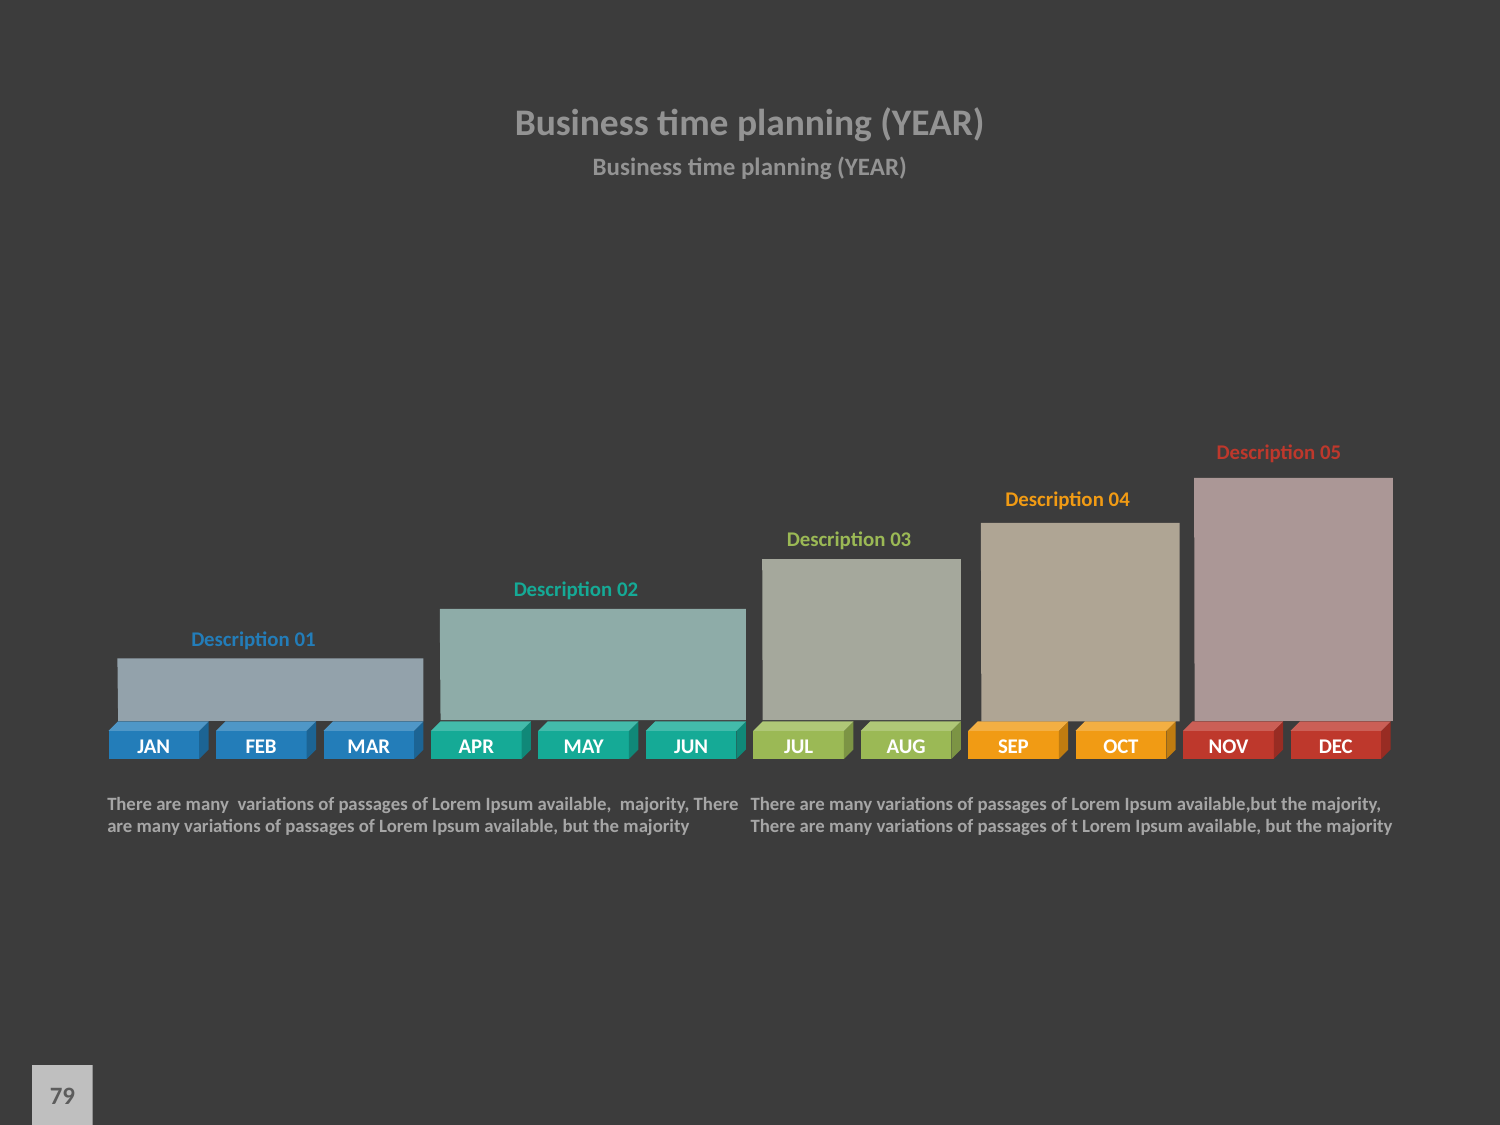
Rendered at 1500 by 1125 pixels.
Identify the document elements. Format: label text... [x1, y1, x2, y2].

list Business time planning (YEAR) [412, 149, 1088, 183]
text_box Description 03 [772, 518, 951, 559]
text_box FEB [213, 723, 319, 762]
text_box DEC [1288, 723, 1393, 762]
text_box JUN [643, 722, 748, 762]
text_box Description 05 [1201, 431, 1381, 471]
text_box There are many variations of passages of Lorem Ipsum available, majority, There are many variations of passages of Lorem Ipsum available, but the majority [92, 783, 735, 864]
text_box [978, 520, 1182, 724]
text_box JUL [751, 721, 856, 762]
text_box OCT [1073, 724, 1178, 762]
text_box There are many variations of passages of Lorem Ipsum available,but the majority, There are many variations of passages of t Lorem Ipsum available, but the majority [735, 783, 1416, 864]
text_box JAN [106, 720, 211, 762]
text_box MAR [321, 723, 426, 762]
text_box Description 02 [498, 568, 678, 609]
text_box AUG [858, 722, 963, 762]
text_box Description 04 [990, 478, 1170, 518]
text_box Description 01 [176, 617, 356, 658]
text_box [760, 556, 963, 723]
text_box NOV [1181, 719, 1286, 762]
text_box [437, 606, 748, 723]
text_box [1192, 475, 1395, 723]
title Business time planning (YEAR) [287, 91, 1213, 150]
text_box SEP [966, 719, 1071, 762]
text_box APR [428, 720, 534, 762]
text_box MAY [536, 723, 641, 762]
text_box [115, 656, 426, 723]
